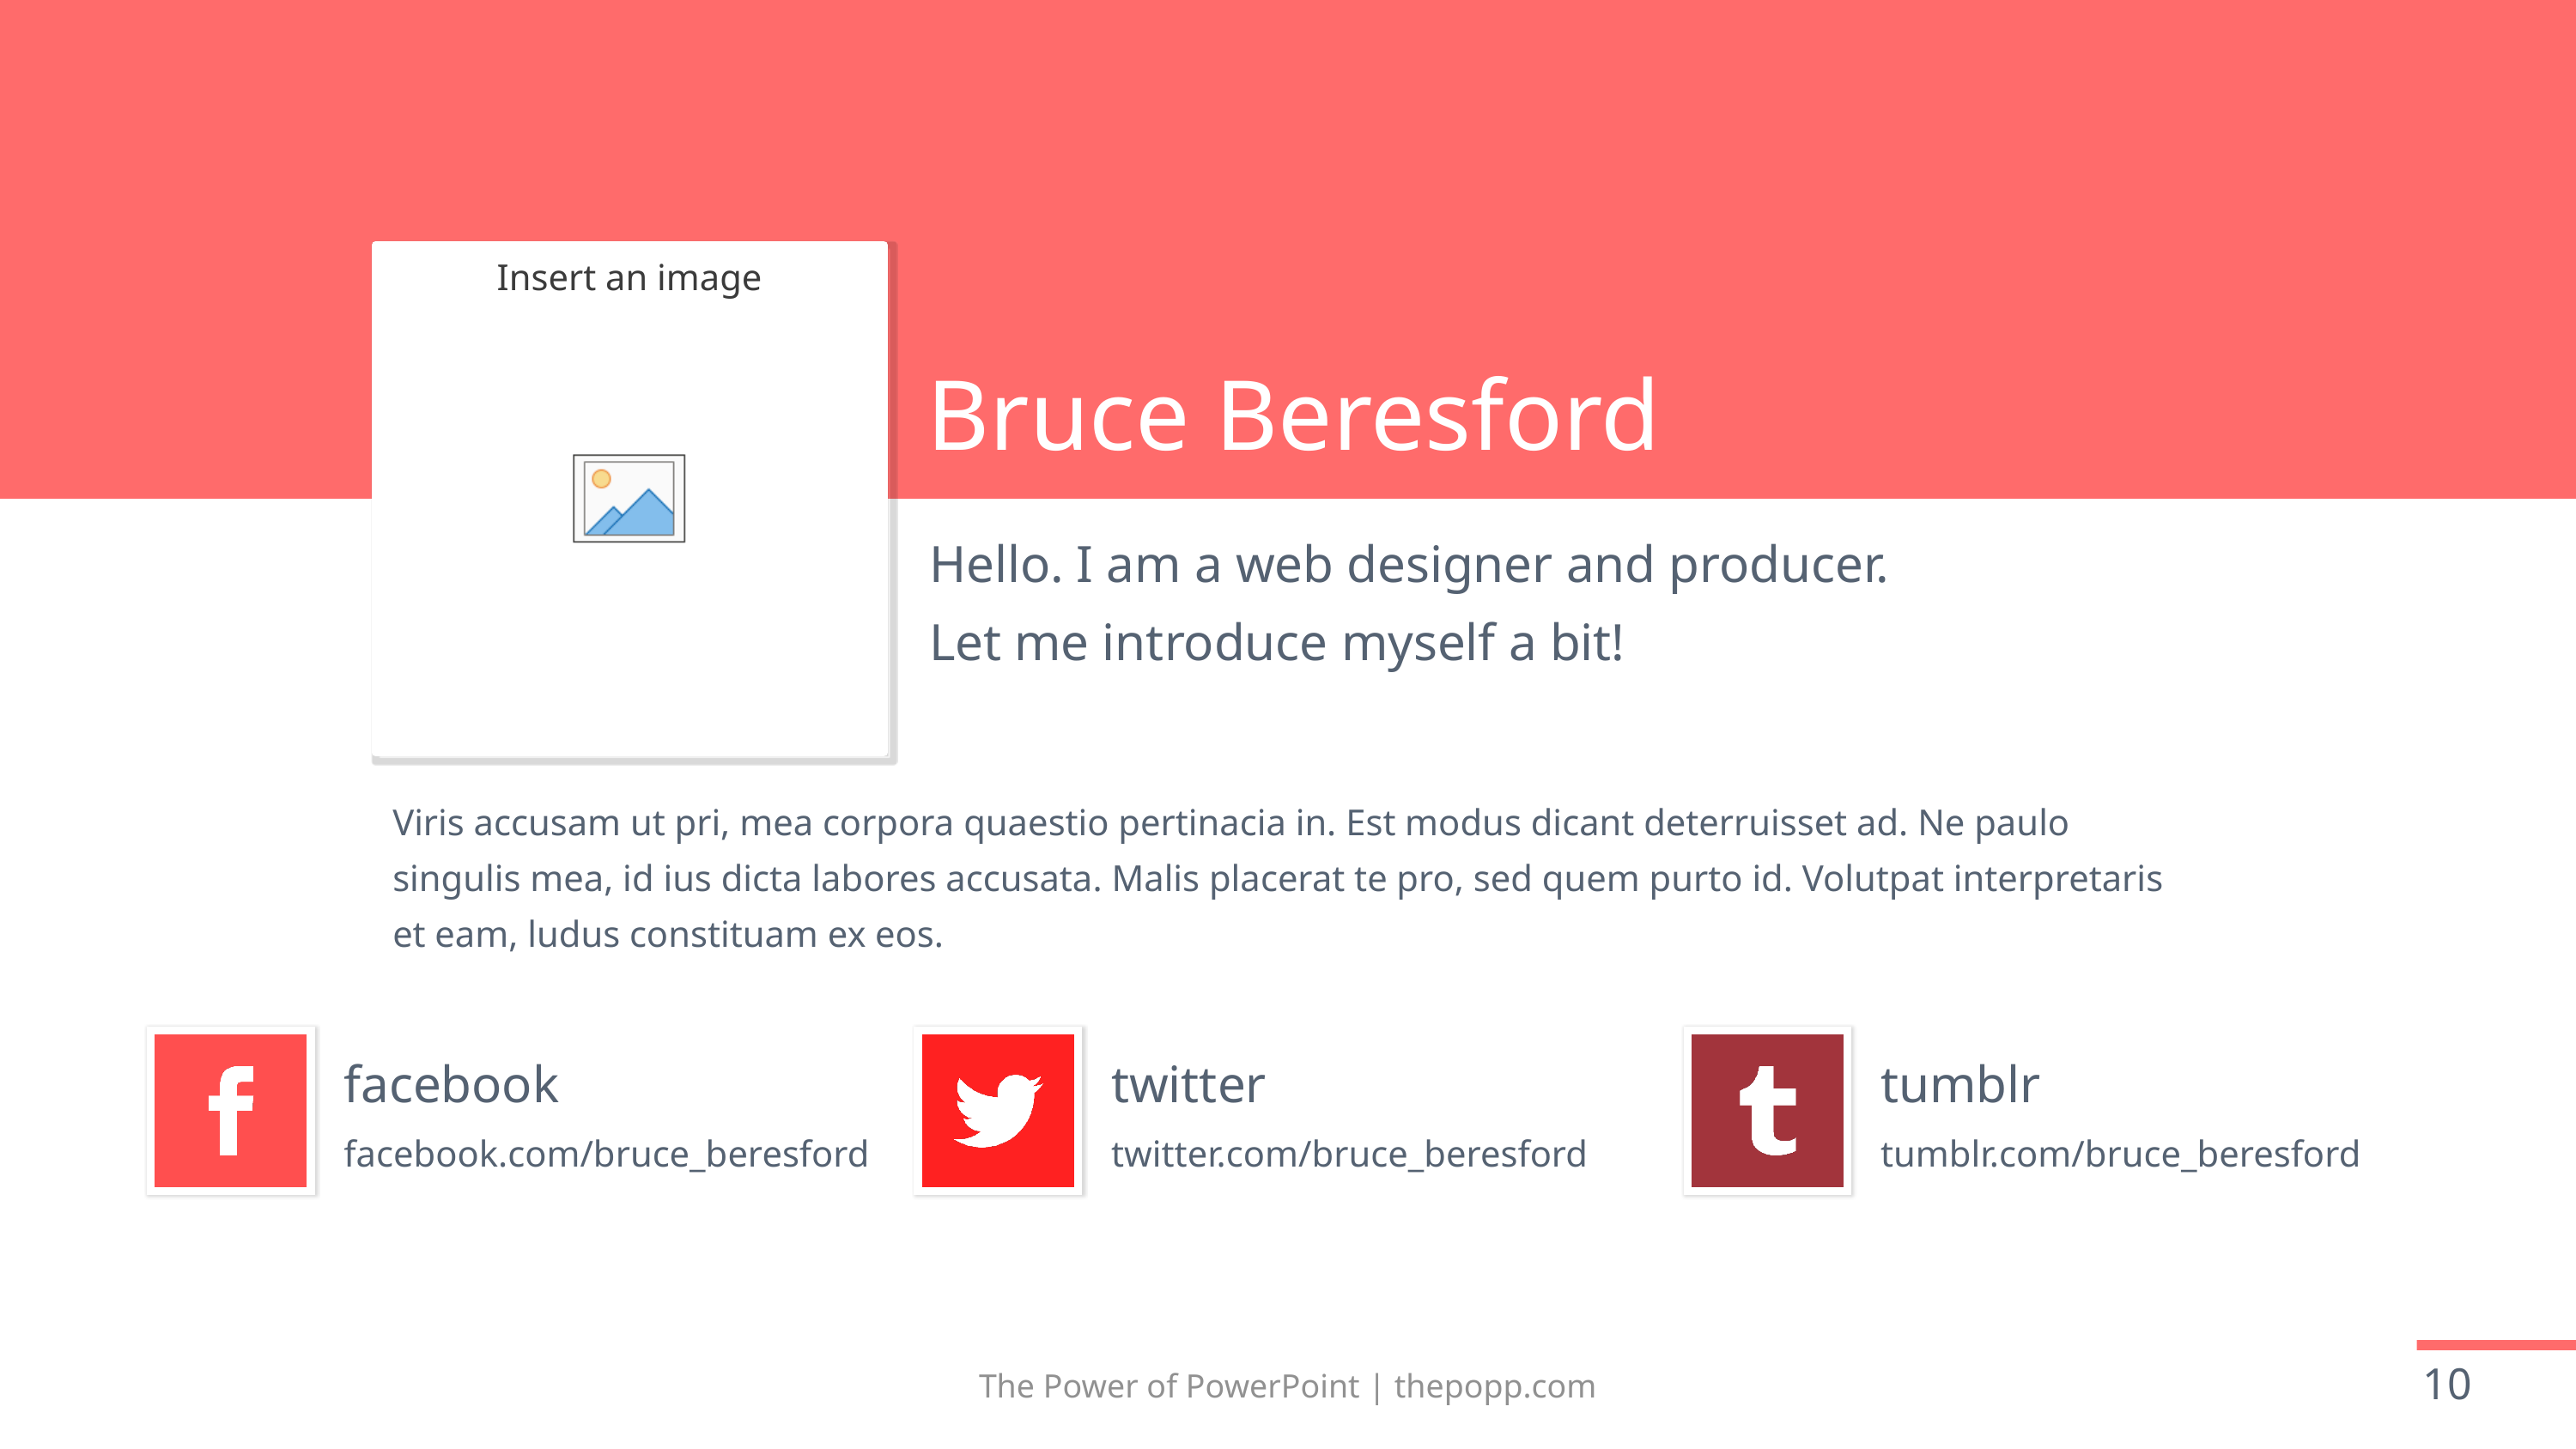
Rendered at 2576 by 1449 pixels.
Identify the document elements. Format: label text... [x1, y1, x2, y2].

picture [380, 248, 880, 749]
footer The Power of PowerPoint | thepopp.com [853, 1349, 1723, 1427]
list Hello. I am a web designer and producer. Let me introduce myself a bit! [916, 508, 2215, 697]
list Viris accusam ut pri, mea corpora quaestio pertinacia in. Est modus dicant deterruisset ad. Ne paulo singulis mea, id ius dicta labores accusata. Malis placerat te pro, sed quem purto id. Volutpat interpretaris et eam, ludus constituam ex eos. [380, 780, 2215, 995]
list Bruce Beresford [914, 304, 2212, 476]
list facebook.com/bruce_beresford [331, 1136, 895, 1192]
list tumblr.com/bruce_beresford [1868, 1136, 2432, 1192]
list facebook [331, 1030, 895, 1136]
picture [1722, 1066, 1813, 1155]
list twitter.com/bruce_beresford [1098, 1136, 1662, 1192]
list twitter [1098, 1030, 1662, 1136]
picture [953, 1066, 1043, 1155]
slide_number 10 [2409, 1351, 2576, 1421]
list tumblr [1868, 1030, 2432, 1136]
picture [186, 1066, 276, 1155]
